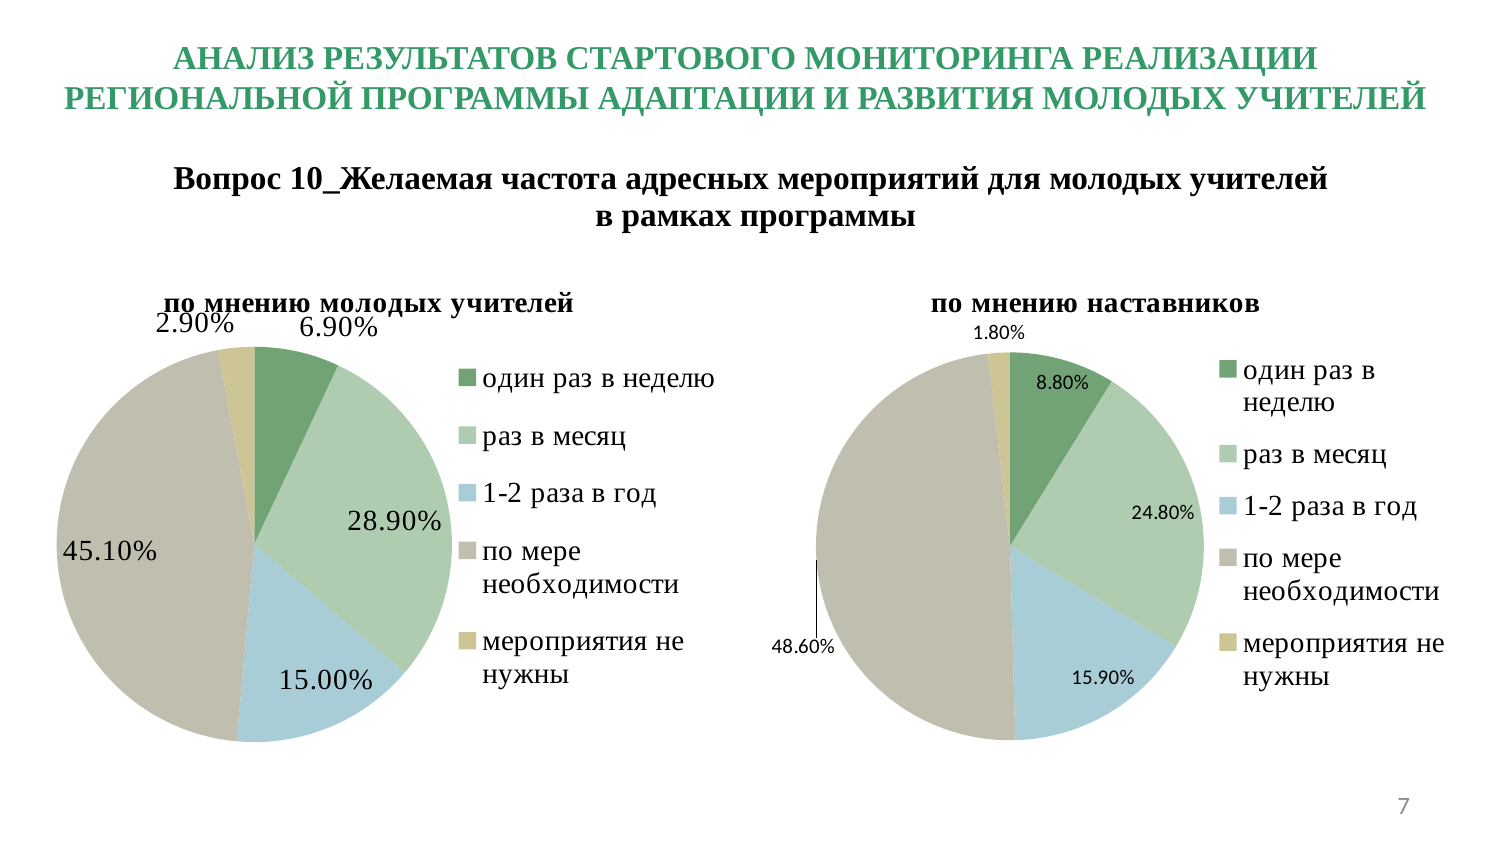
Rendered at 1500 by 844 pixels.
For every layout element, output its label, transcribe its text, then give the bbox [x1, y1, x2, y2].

table_header Вопрос 10_Желаемая частота адресных мероприятий для молодых учителей в рамках программы [48, 153, 1464, 255]
title АНАЛИЗ РЕЗУЛЬТАТОВ СТАРТОВОГО МОНИТОРИНГА РЕАЛИЗАЦИИ РЕГИОНАЛЬНОЙ ПРОГРАММЫ АДАПТАЦИИ И РАЗВИТИЯ МОЛОДЫХ УЧИТЕЛЕЙ [0, 0, 1500, 153]
chart [0, 257, 1477, 844]
